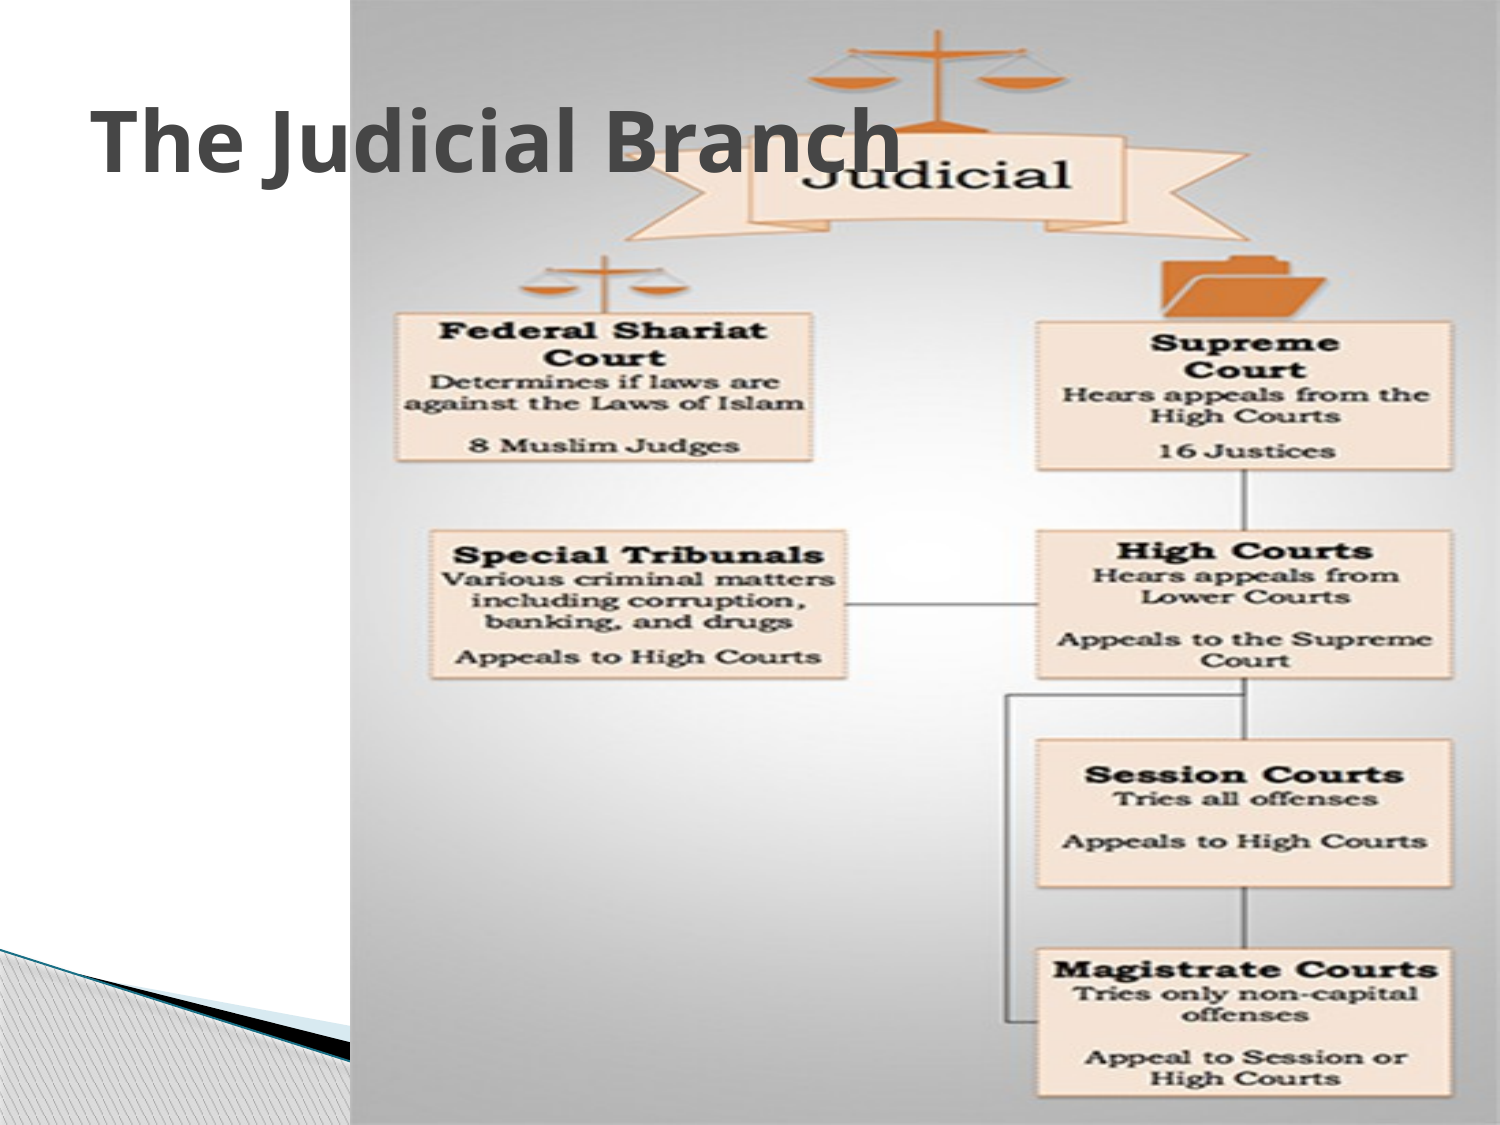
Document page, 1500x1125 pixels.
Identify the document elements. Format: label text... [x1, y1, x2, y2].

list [349, 0, 1500, 1125]
title The Judicial Branch [75, 45, 342, 233]
